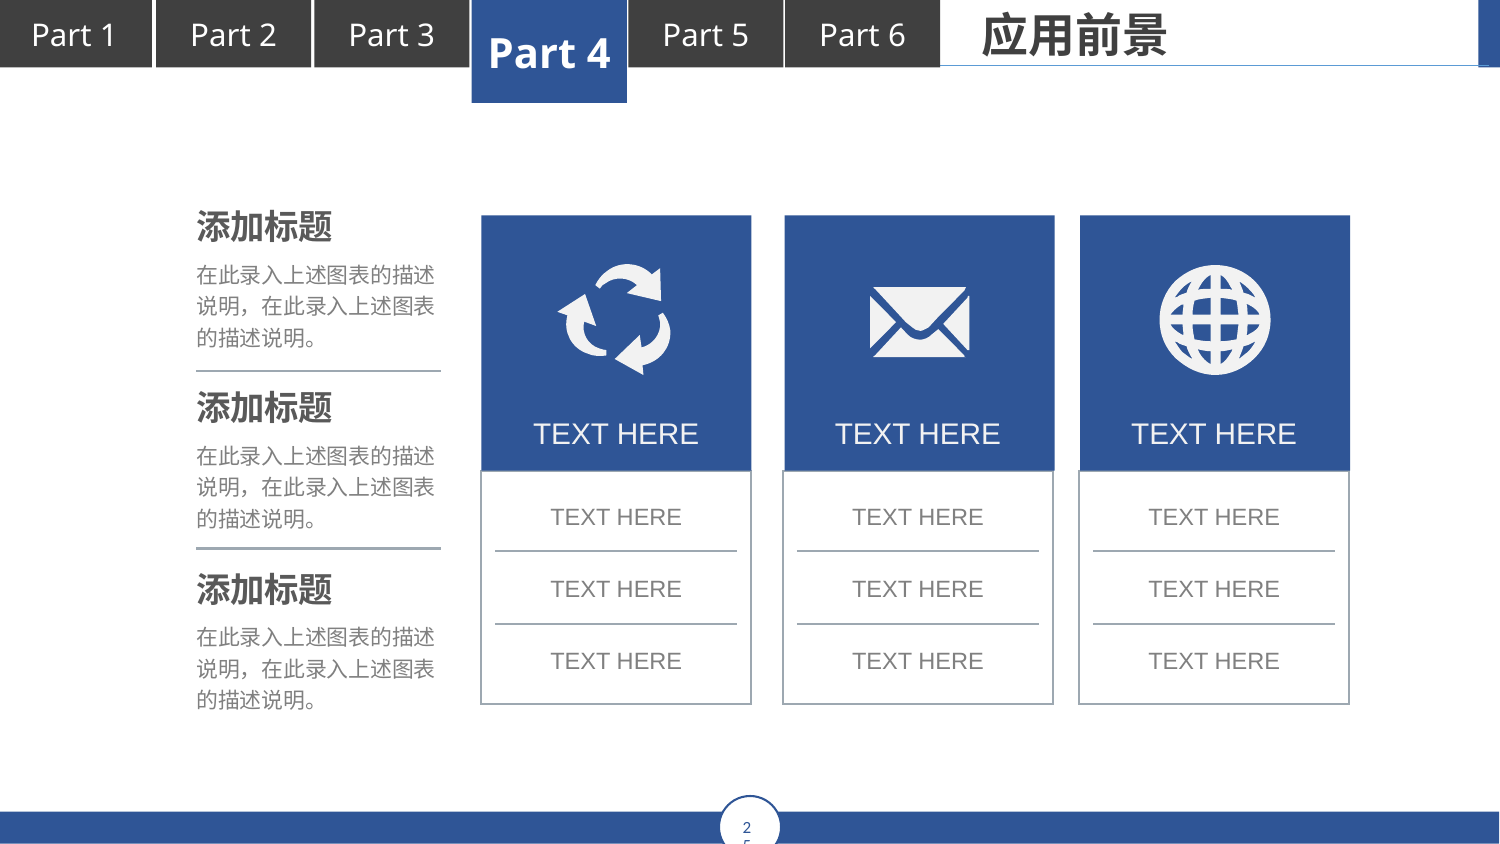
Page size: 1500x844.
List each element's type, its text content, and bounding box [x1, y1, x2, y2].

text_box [784, 215, 1055, 471]
text_box 添加标题 [184, 380, 366, 434]
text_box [481, 471, 752, 704]
text_box 在此录入上述图表的描述说明，在此录入上述图表的描述说明。 [185, 613, 464, 719]
text_box 在此录入上述图表的描述说明，在此录入上述图表的描述说明。 [185, 250, 464, 356]
text_box 添加标题 [184, 562, 366, 615]
text_box 在此录入上述图表的描述说明，在此录入上述图表的描述说明。 [185, 431, 464, 538]
text_box 应用前景 [970, 0, 1182, 68]
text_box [782, 470, 1053, 704]
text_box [481, 215, 752, 471]
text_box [1079, 470, 1350, 704]
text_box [1080, 215, 1351, 471]
text_box 添加标题 [184, 199, 366, 252]
